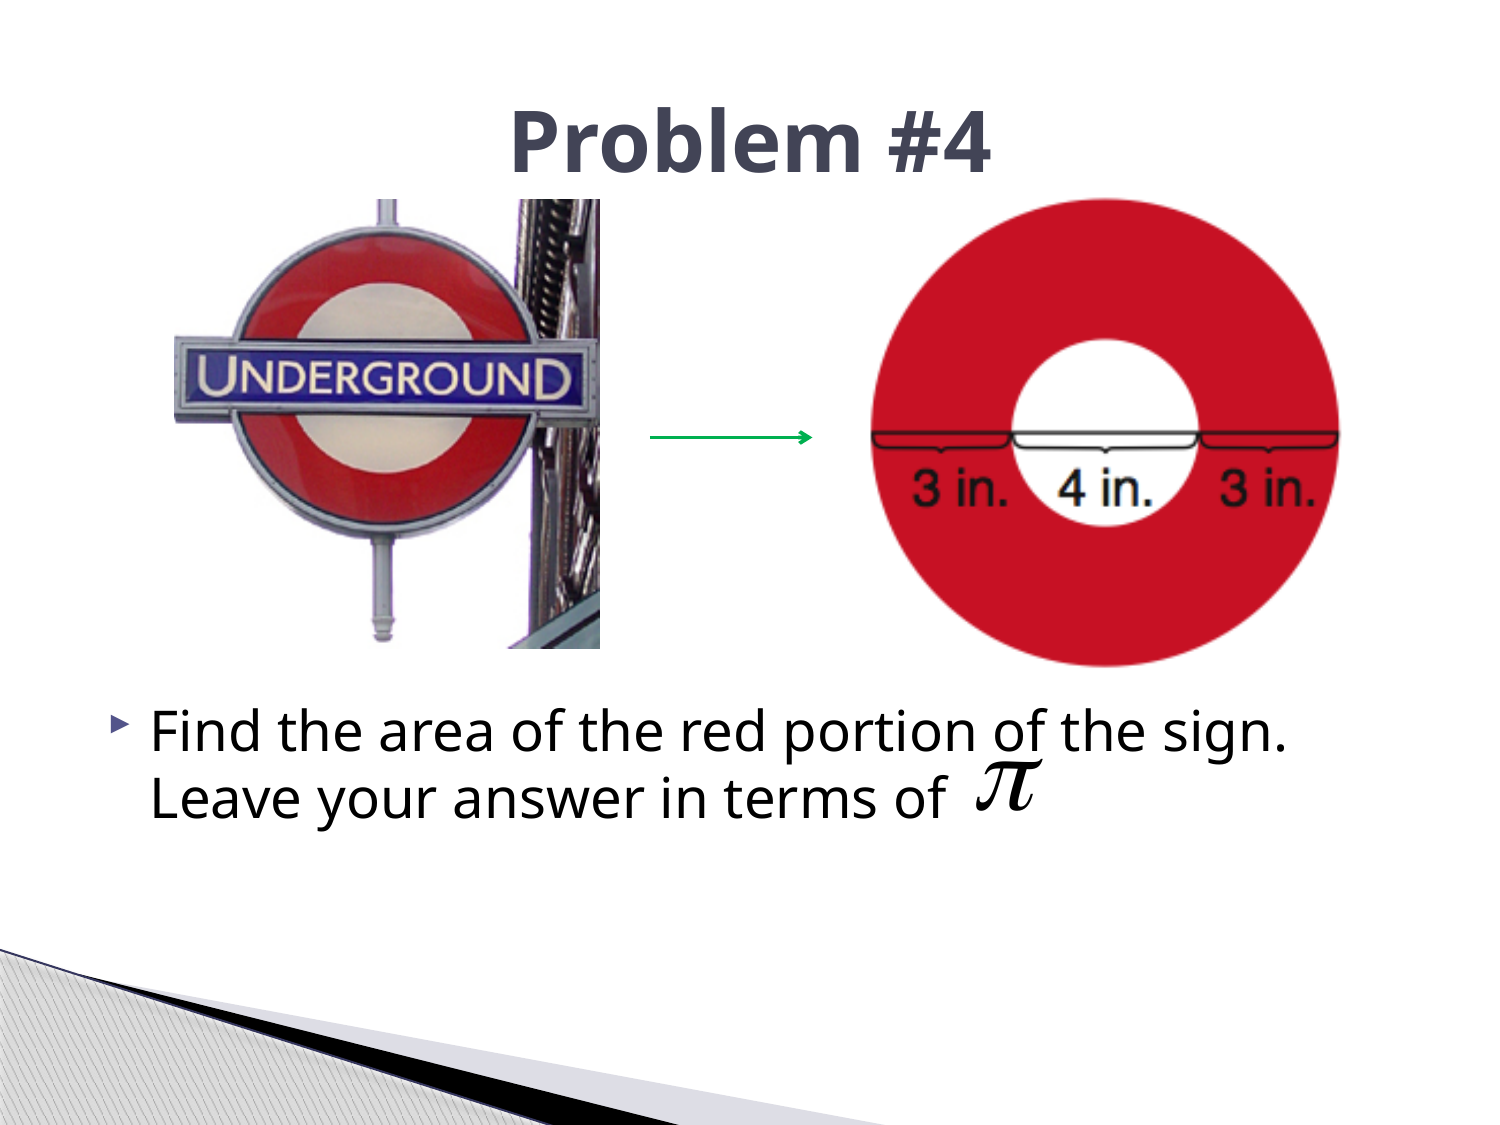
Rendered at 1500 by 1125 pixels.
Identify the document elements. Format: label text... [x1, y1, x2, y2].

picture [174, 199, 601, 649]
list Find the area of the red portion of the sign. Leave your answer in terms of [75, 687, 1425, 986]
picture [837, 187, 1360, 676]
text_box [962, 737, 1063, 838]
title Problem #4 [75, 45, 1425, 233]
